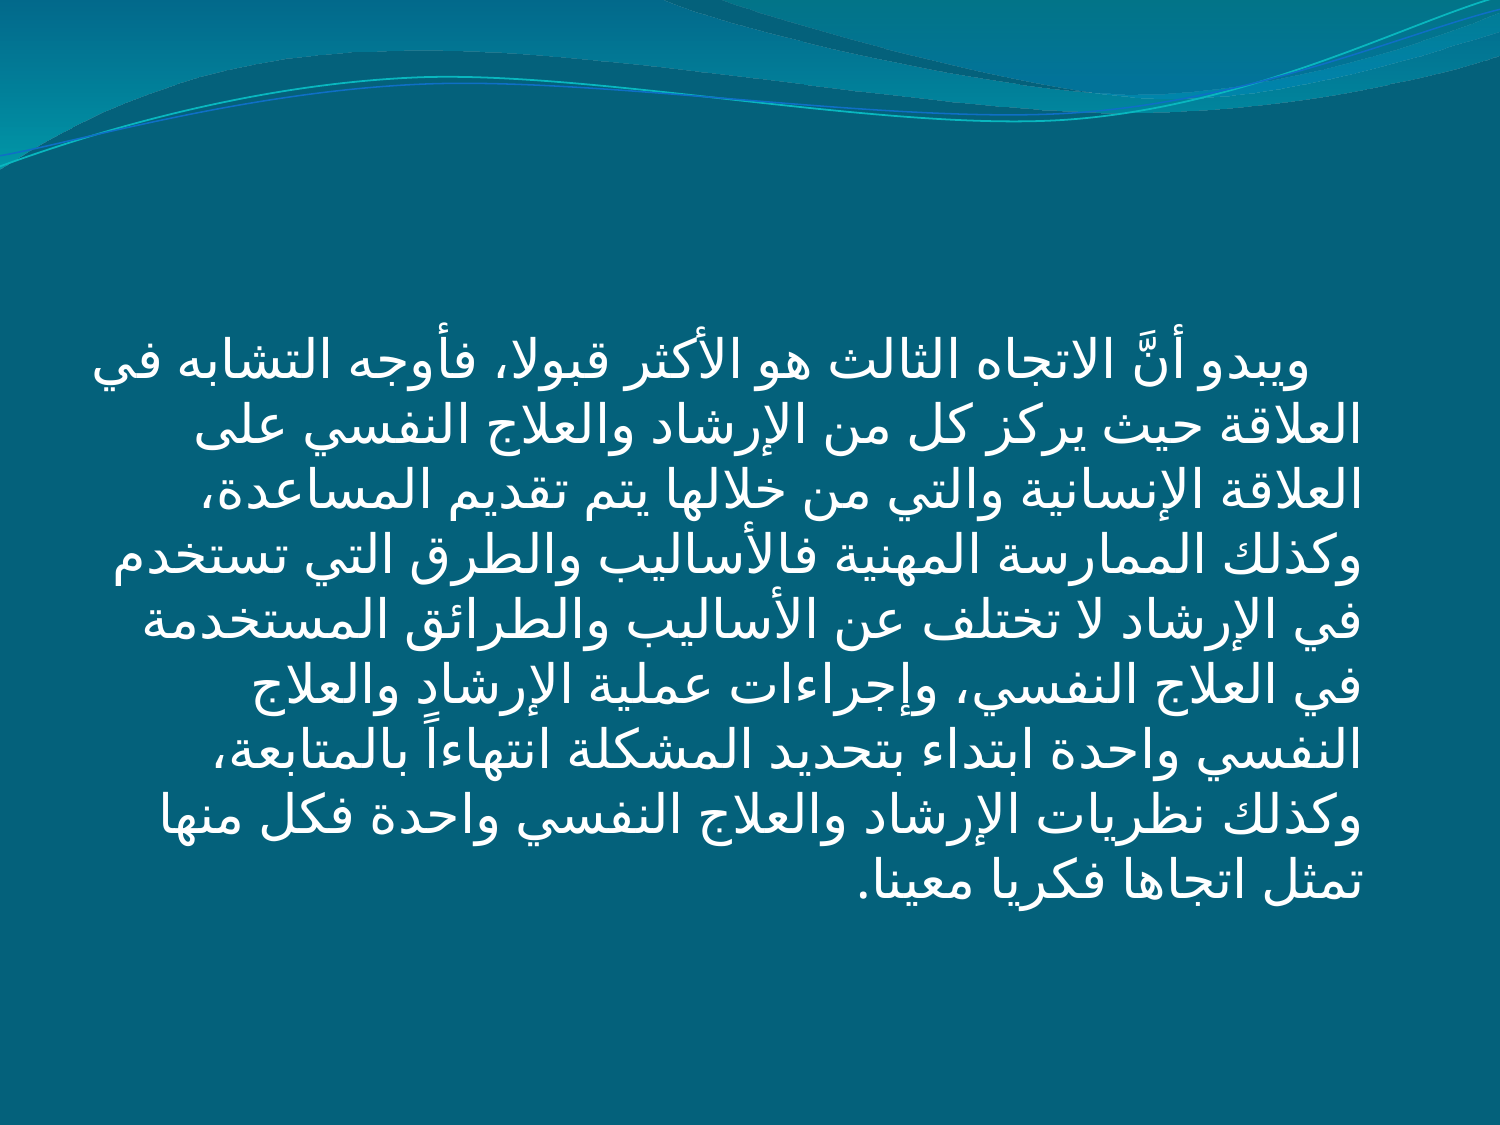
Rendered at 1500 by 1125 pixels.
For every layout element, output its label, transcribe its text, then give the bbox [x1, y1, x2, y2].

list ويبدو أنَّ الاتجاه الثالث هو الأكثر قبولا، فأوجه التشابه في العلاقة حيث يركز كل من الإرشاد والعلاج النفسي على العلاقة الإنسانية والتي من خلالها يتم تقديم المساعدة، وكذلك الممارسة المهنية فالأساليب والطرق التي تستخدم في الإرشاد لا تختلف عن الأساليب والطرائق المستخدمة في العلاج النفسي، وإجراءات عملية الإرشاد والعلاج النفسي واحدة ابتداء بتحديد المشكلة انتهاءاً بالمتابعة، وكذلك نظريات الإرشاد والعلاج النفسي واحدة فكل منها تمثل اتجاها فكريا معينا. [75, 317, 1425, 1038]
